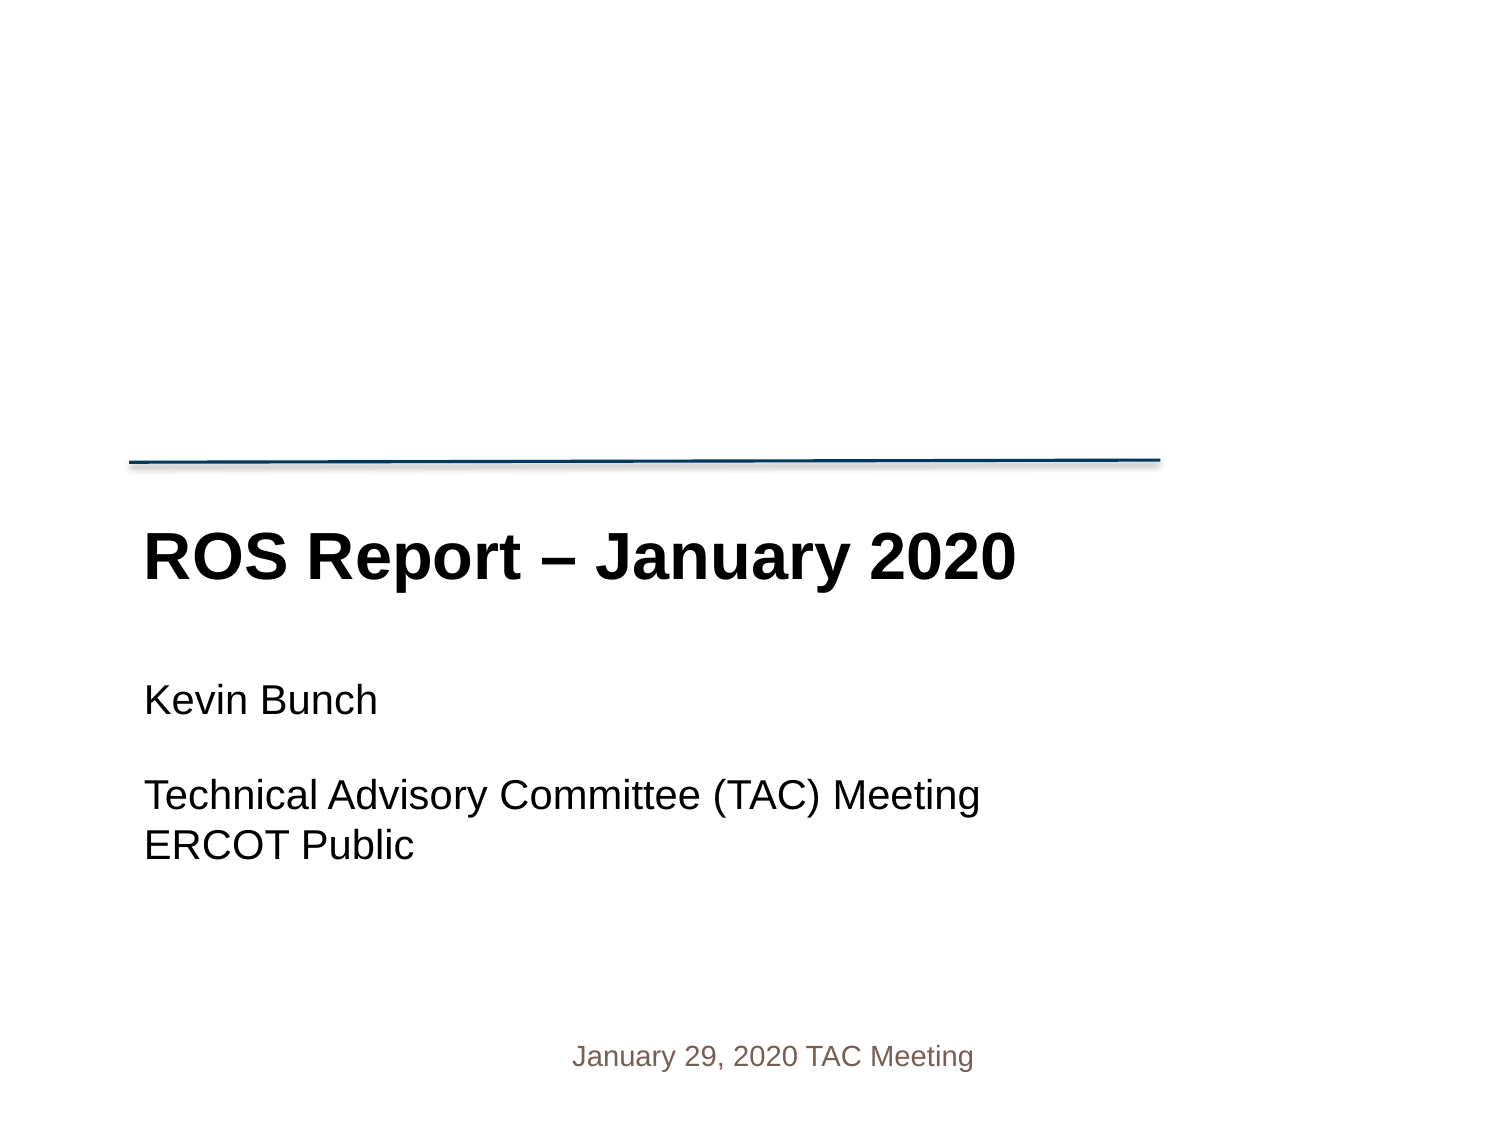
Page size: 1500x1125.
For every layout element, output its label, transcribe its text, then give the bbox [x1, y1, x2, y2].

footer January 29, 2020 TAC Meeting [99, 1025, 990, 1085]
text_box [128, 459, 1367, 890]
